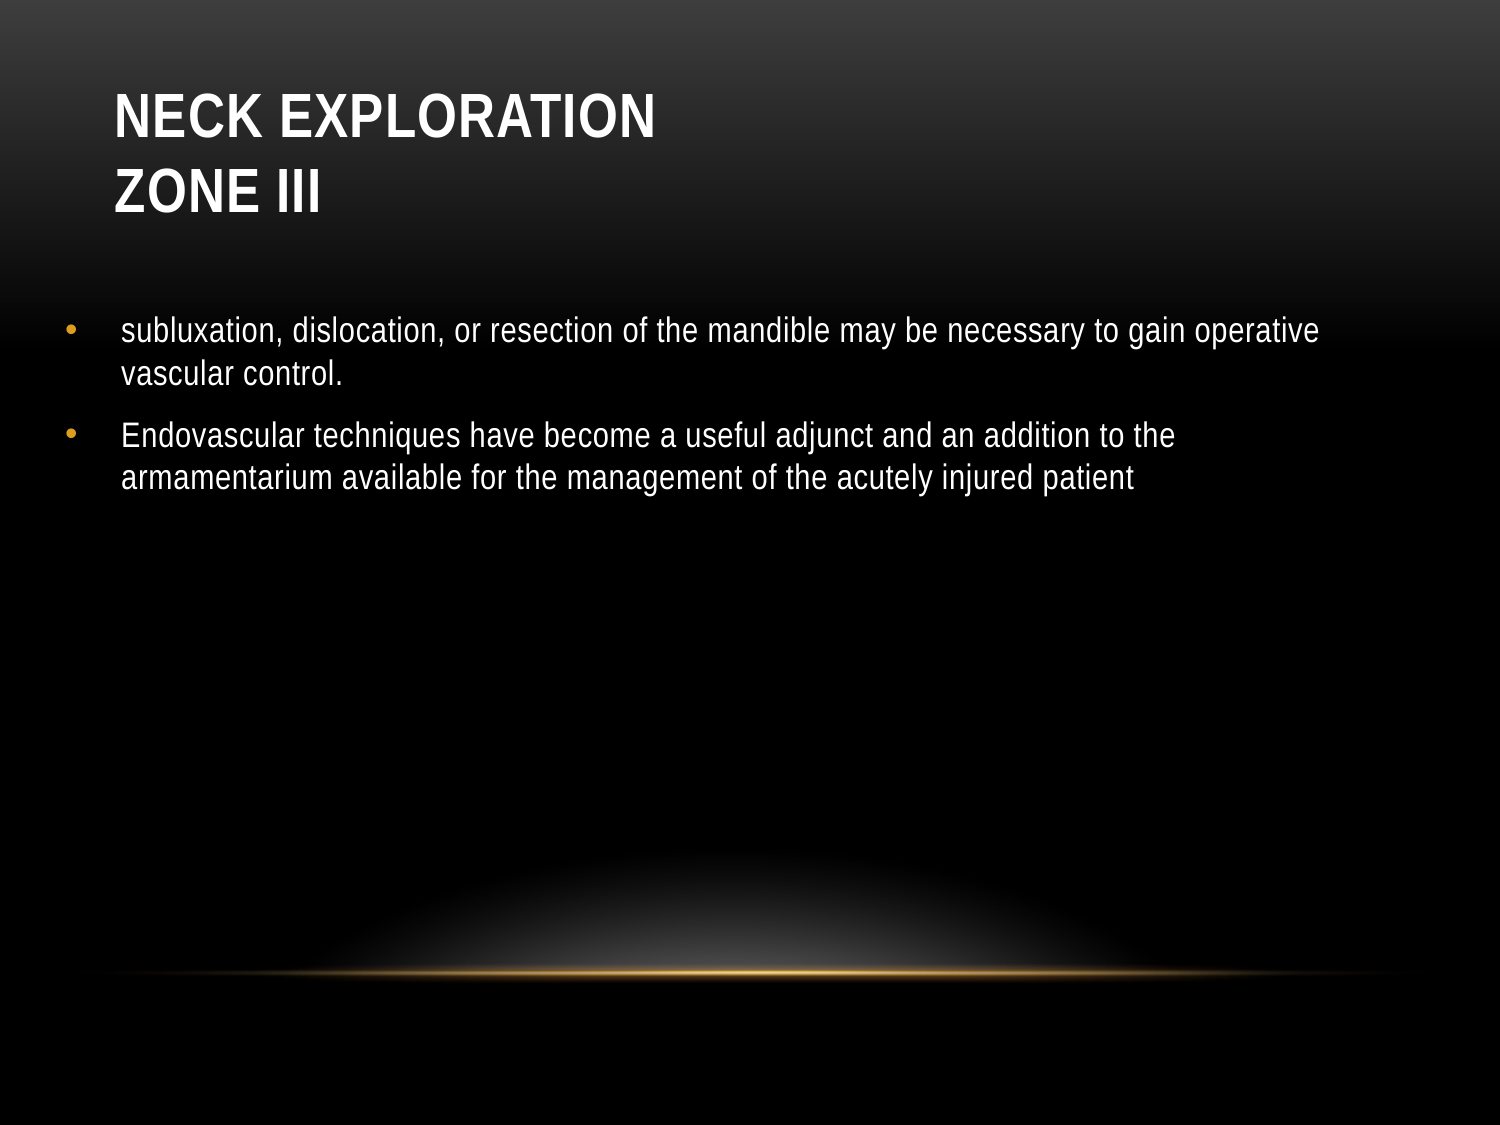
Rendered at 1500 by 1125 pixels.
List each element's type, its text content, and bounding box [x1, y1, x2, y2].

title Neck exploration zone iii [99, 45, 1400, 233]
list subluxation, dislocation, or resection of the mandible may be necessary to gain operative vascular control. Endovascular techniques have become a useful adjunct and an addition to the armamentarium available for the management of the acutely injured patient [50, 299, 1375, 975]
picture [0, 0, 1500, 1125]
